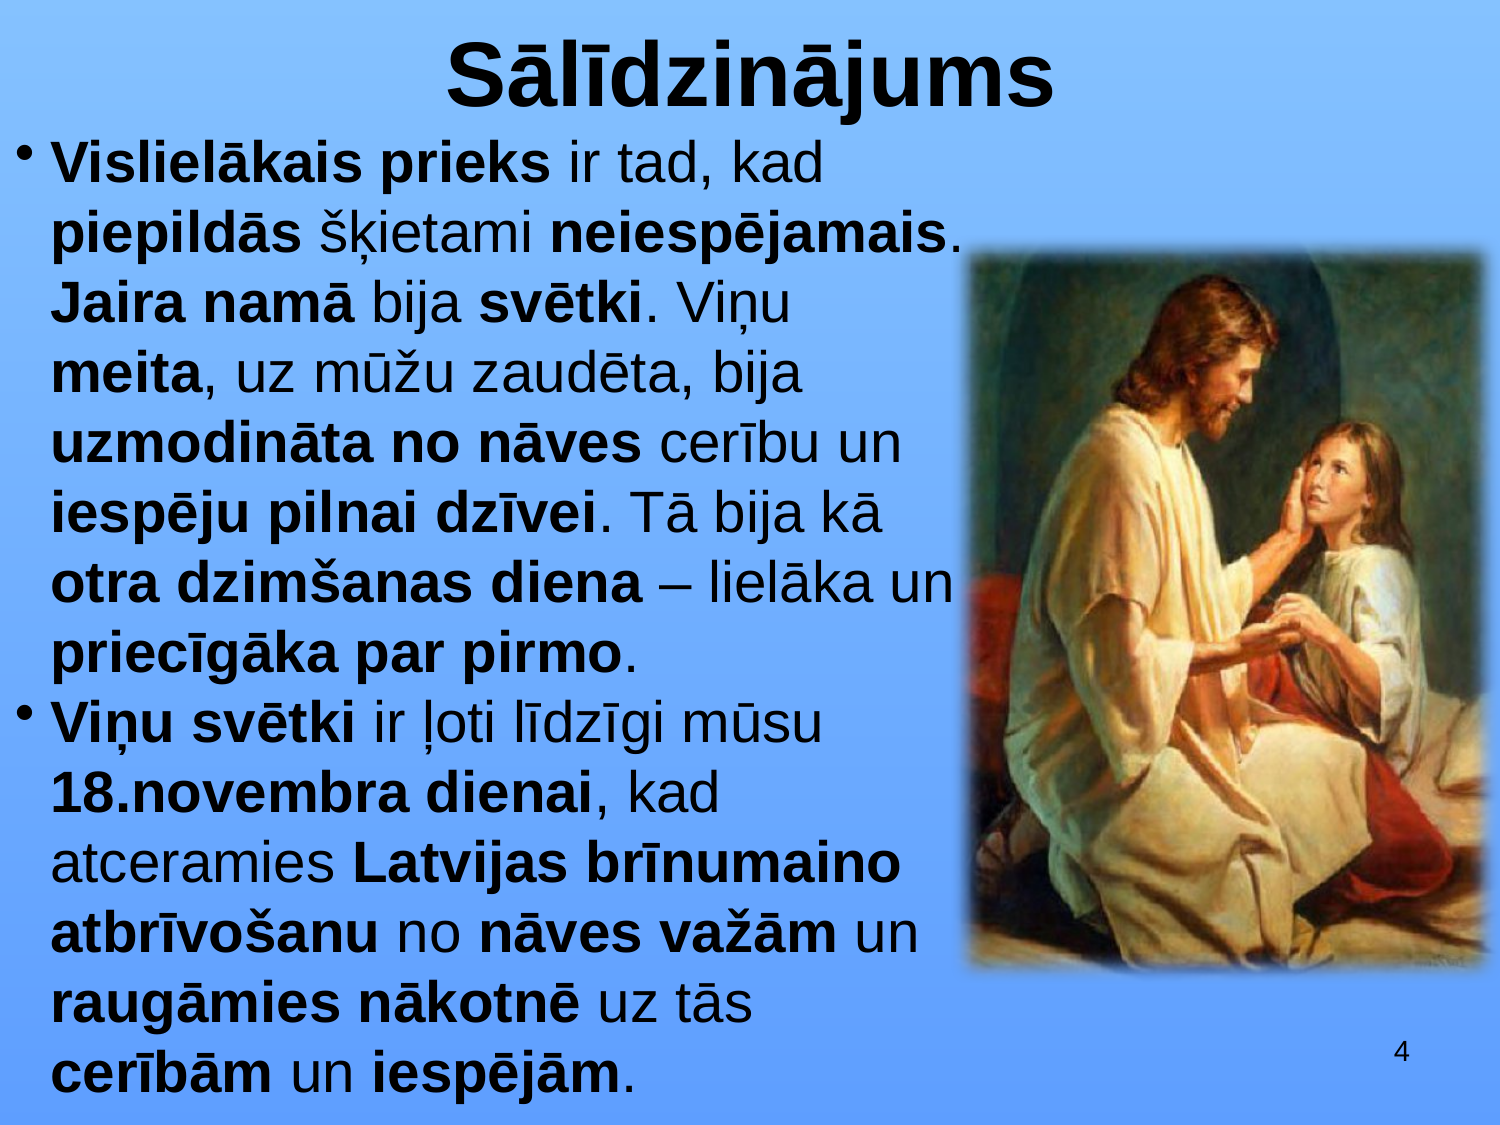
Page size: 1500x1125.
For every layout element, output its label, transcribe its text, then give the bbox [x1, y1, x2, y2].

title Sālīdzinājums [76, 0, 1428, 140]
text_box Vislielākais prieks ir tad, kad piepildās šķietami neiespējamais. Jaira namā bija svētki. Viņu meita, uz mūžu zaudēta, bija uzmodināta no nāves cerību un iespēju pilnai dzīvei. Tā bija kā otra dzimšanas diena – lielāka un priecīgāka par pirmo. Viņu svētki ir ļoti līdzīgi mūsu 18.novembra dienai, kad atceramies Latvijas brīnumaino atbrīvošanu no nāves važām un raugāmies nākotnē uz tās cerībām un iespējām. [0, 117, 985, 1112]
slide_number 4 [1074, 1024, 1426, 1103]
picture [949, 234, 1500, 984]
